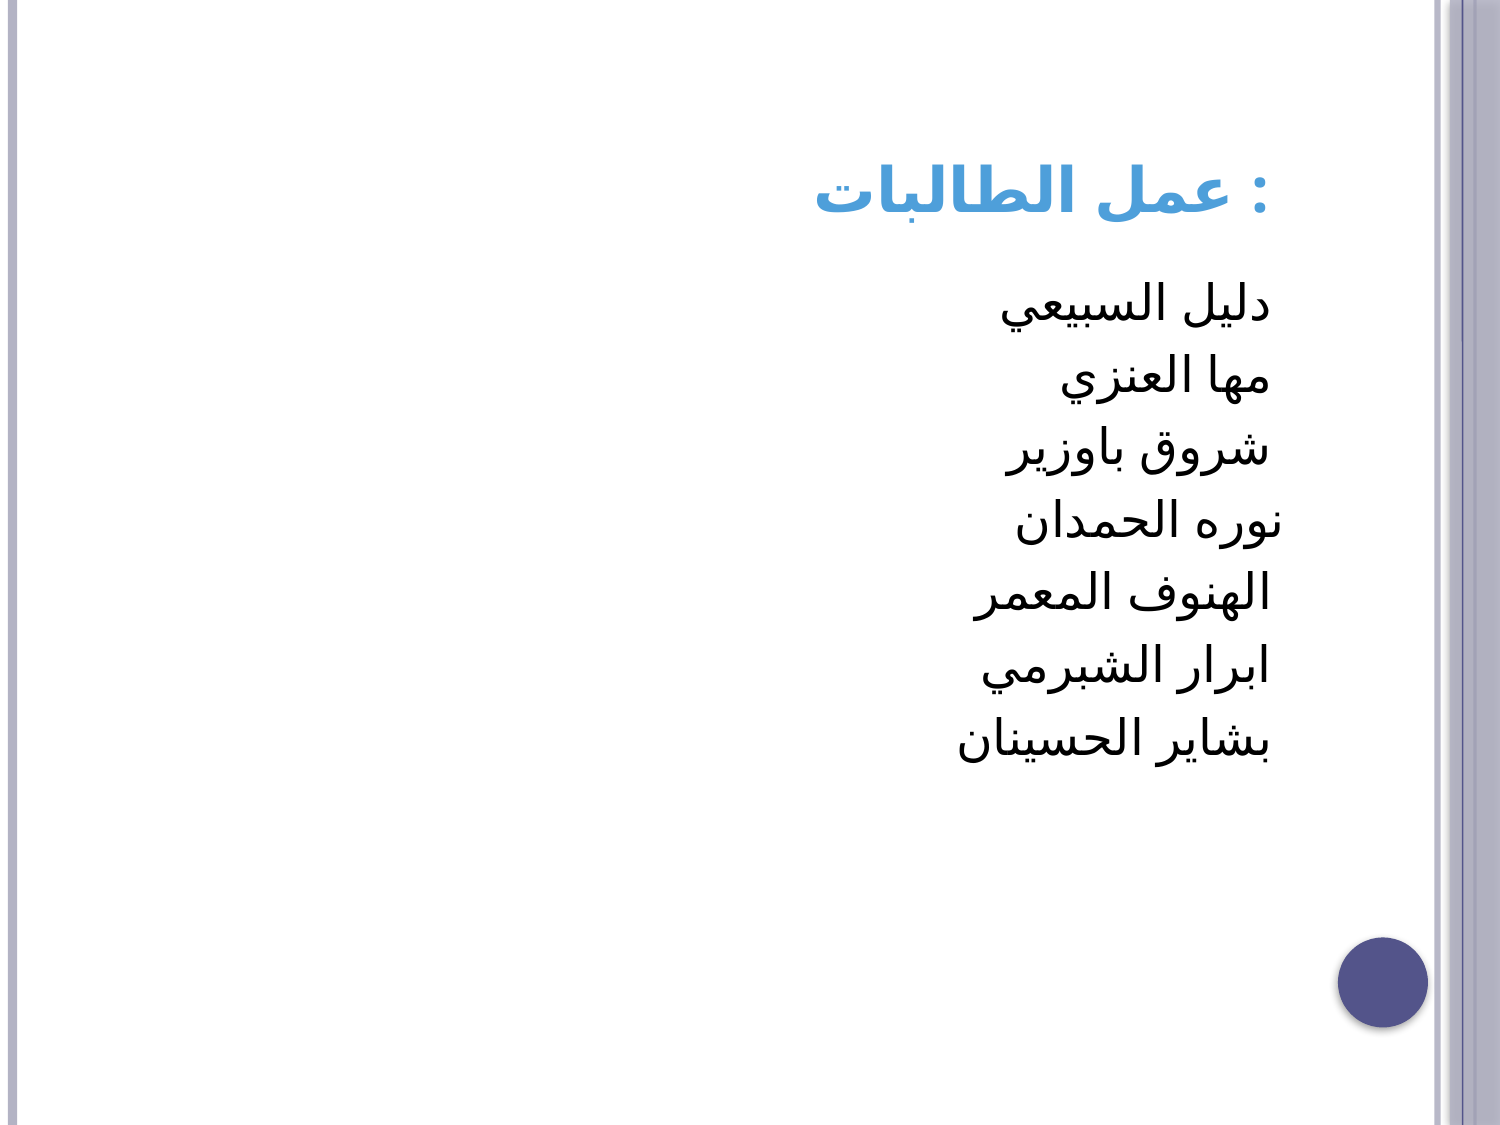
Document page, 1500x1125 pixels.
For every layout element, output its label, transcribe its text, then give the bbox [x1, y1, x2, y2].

list دليل السبيعي مها العنزي شروق باوزير نوره الحمدان الهنوف المعمر ابرار الشبرمي بشاير الحسينان [75, 262, 1300, 1062]
title عمل الطالبات : [75, 45, 1300, 233]
